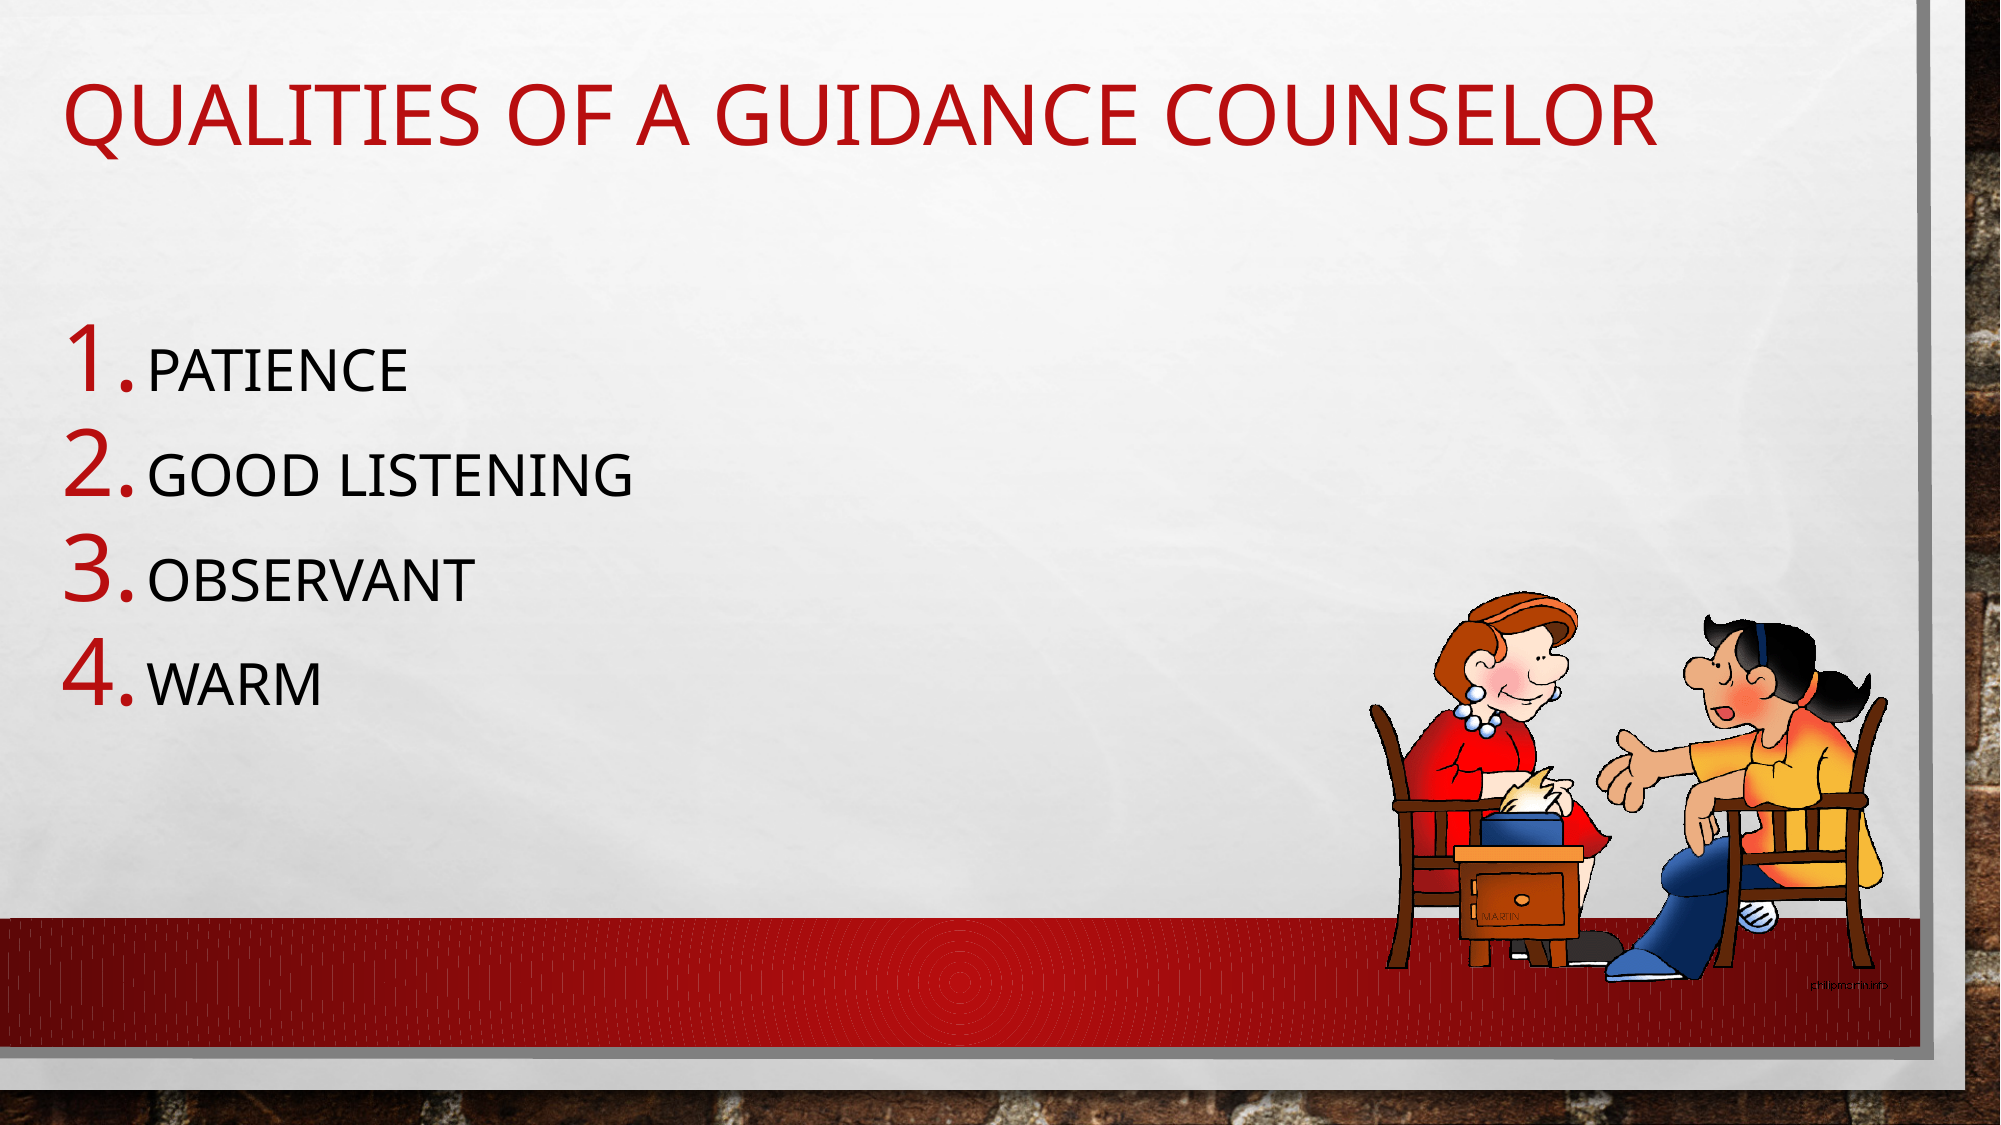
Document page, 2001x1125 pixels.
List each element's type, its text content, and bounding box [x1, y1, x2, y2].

picture [0, 0, 2000, 1125]
title QUALITIES OF a guidance counselor [46, 63, 1753, 182]
picture [1345, 579, 1900, 997]
list PATIENCE Good listening Observant Warm [46, 182, 1823, 960]
